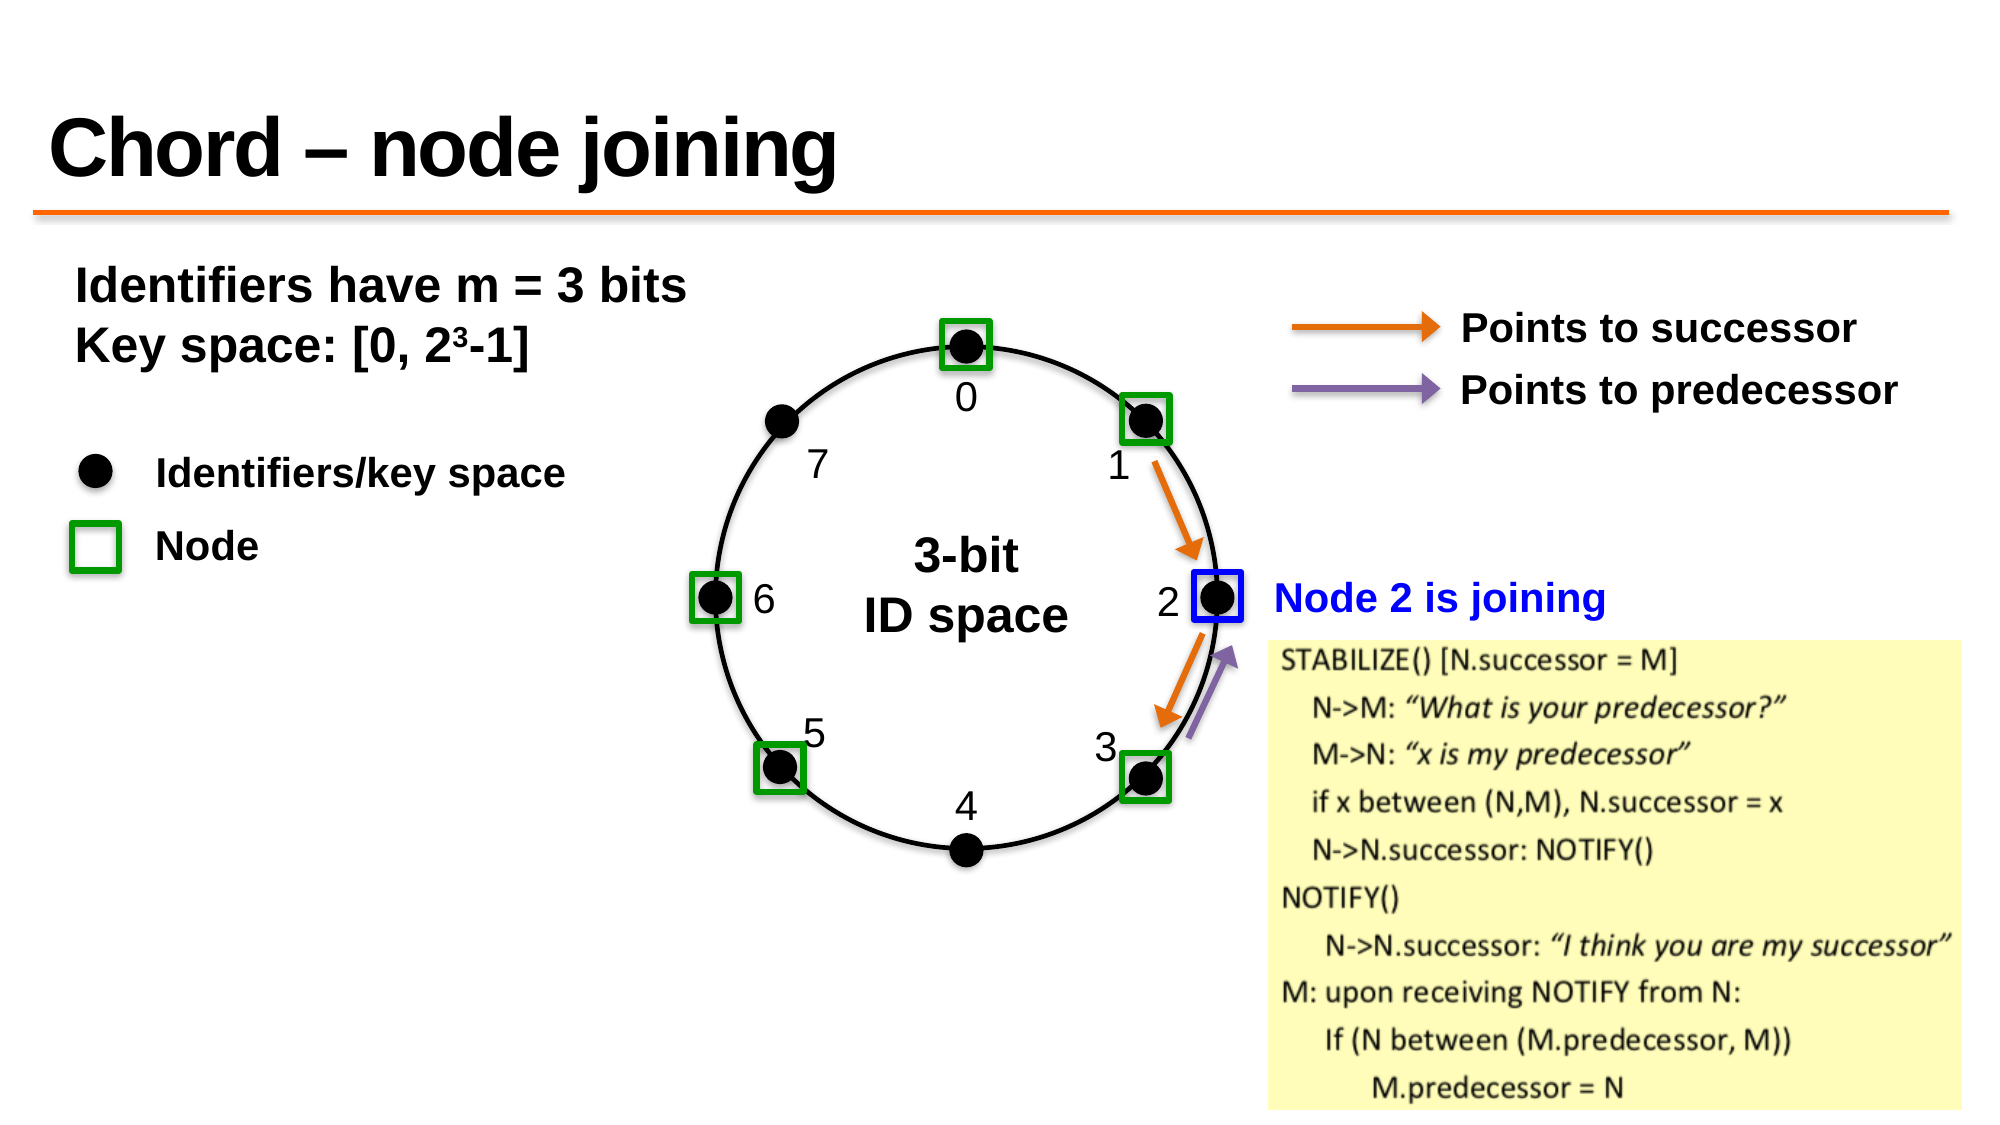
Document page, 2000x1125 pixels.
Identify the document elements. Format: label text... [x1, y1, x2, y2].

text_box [1160, 633, 1203, 728]
text_box [1193, 571, 1242, 620]
text_box [1195, 506, 1217, 570]
text_box [691, 573, 740, 622]
text_box 6 [737, 564, 791, 630]
text_box 1 [1092, 430, 1146, 496]
text_box [71, 523, 120, 571]
text_box [941, 320, 990, 369]
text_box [1154, 460, 1197, 561]
text_box [1121, 753, 1170, 801]
text_box 4 [940, 771, 994, 837]
text_box 5 [788, 698, 842, 763]
picture [1268, 640, 1962, 1111]
text_box [1195, 627, 1217, 643]
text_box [1187, 644, 1233, 739]
title Chord – node joining [33, 24, 1950, 201]
text_box [1122, 394, 1170, 443]
text_box [79, 455, 112, 487]
text_box 2 [1141, 567, 1195, 633]
text_box Identifiers/key space [140, 438, 582, 503]
text_box Identifiers have m = 3 bits Key space: [0, 23-1] [59, 245, 704, 380]
text_box 3-bit ID space [848, 514, 1085, 650]
text_box Node [139, 511, 275, 577]
text_box 0 [939, 371, 993, 428]
text_box [950, 837, 982, 866]
text_box 3 [1079, 712, 1133, 778]
text_box Node 2 is joining [1258, 563, 1623, 628]
text_box [756, 744, 804, 792]
text_box 7 [791, 429, 845, 495]
text_box [715, 347, 1177, 849]
text_box Points to successor [1445, 293, 1873, 355]
text_box Points to predecessor [1445, 355, 1914, 421]
text_box [766, 405, 798, 437]
